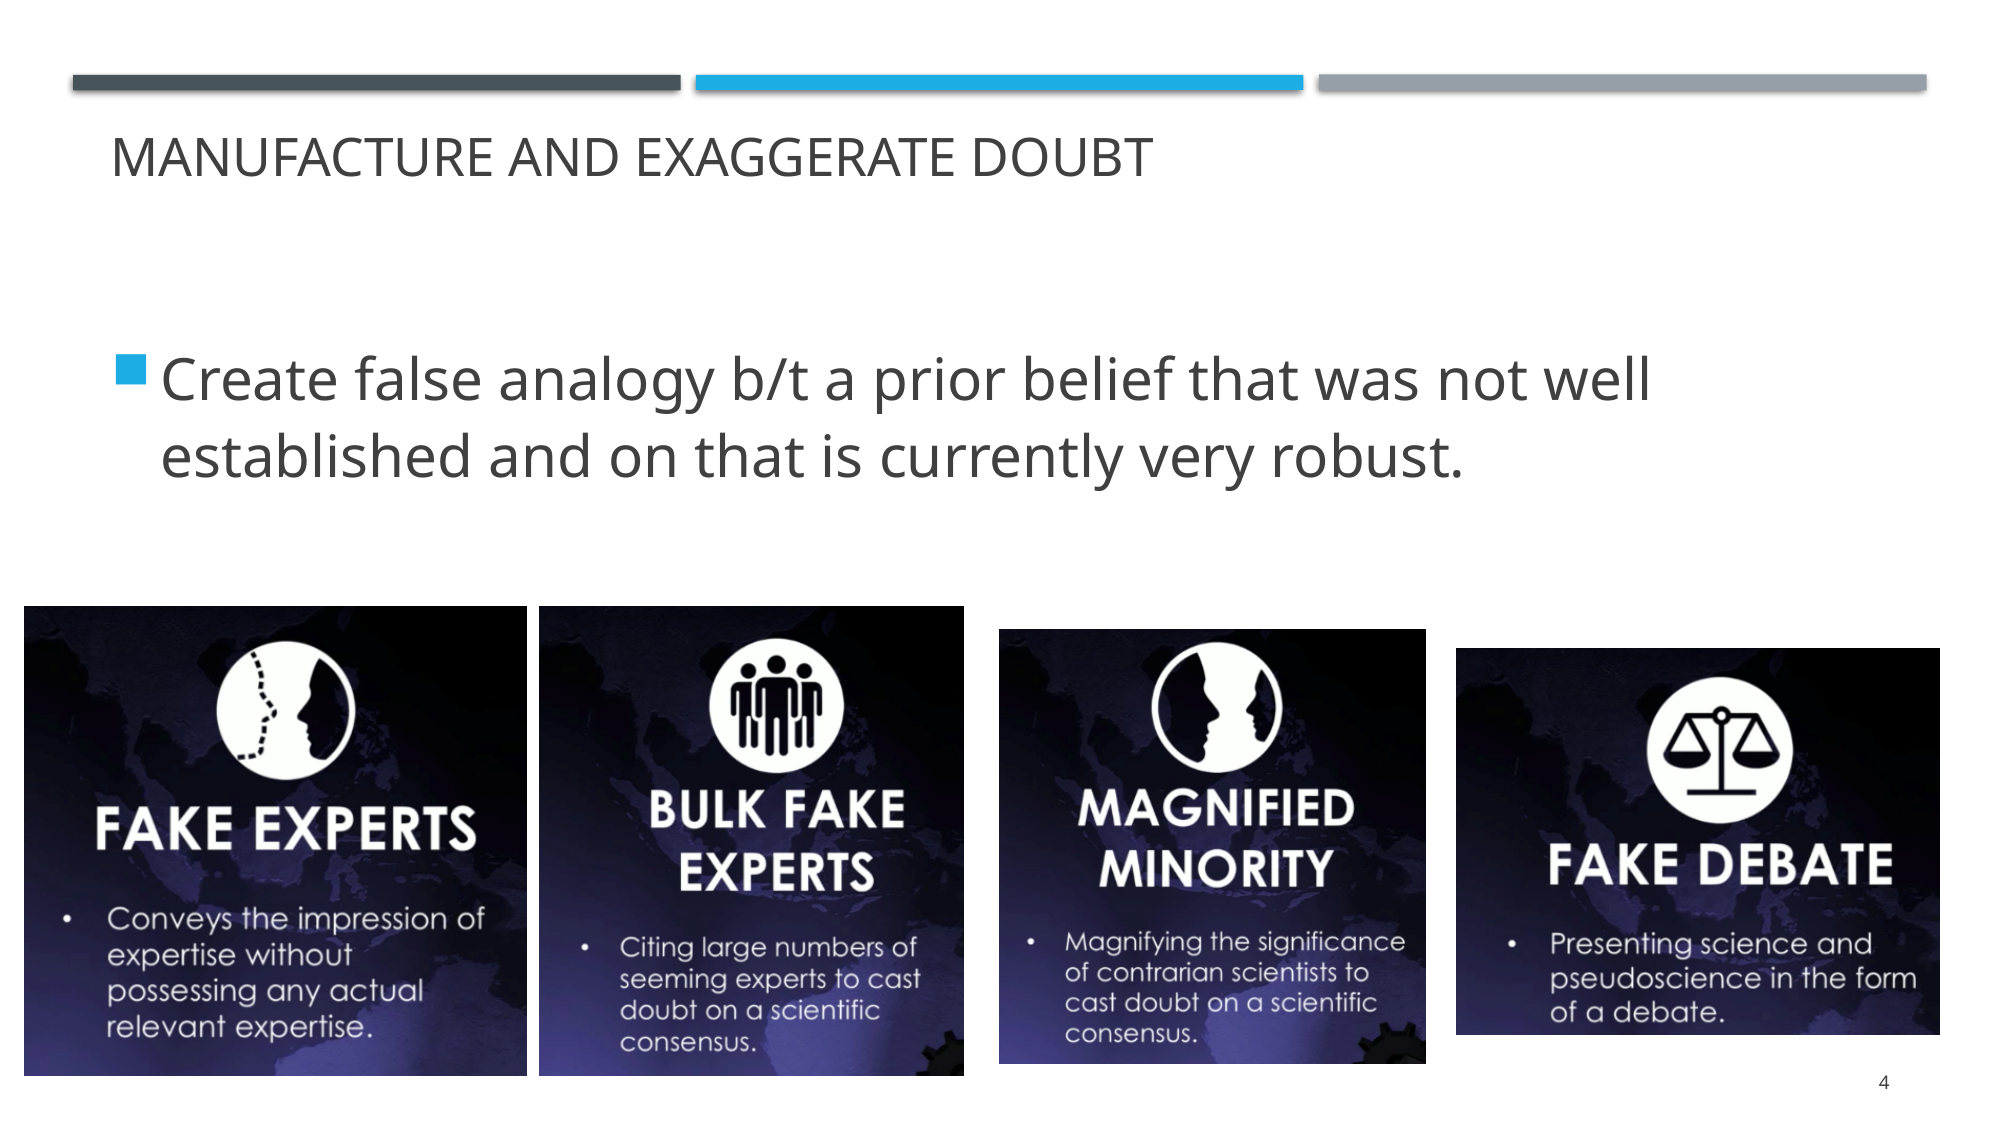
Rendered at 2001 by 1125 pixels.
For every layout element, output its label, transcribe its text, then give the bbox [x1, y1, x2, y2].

list Create false analogy b/t a prior belief that was not well established and on that is currently very robust. [95, 241, 1905, 583]
slide_number 4 [1732, 1053, 1905, 1114]
picture [23, 606, 527, 1077]
picture [999, 628, 1427, 1065]
picture [538, 606, 965, 1077]
title Manufacture and Exaggerate Doubt [95, 115, 1905, 195]
picture [1455, 648, 1941, 1035]
